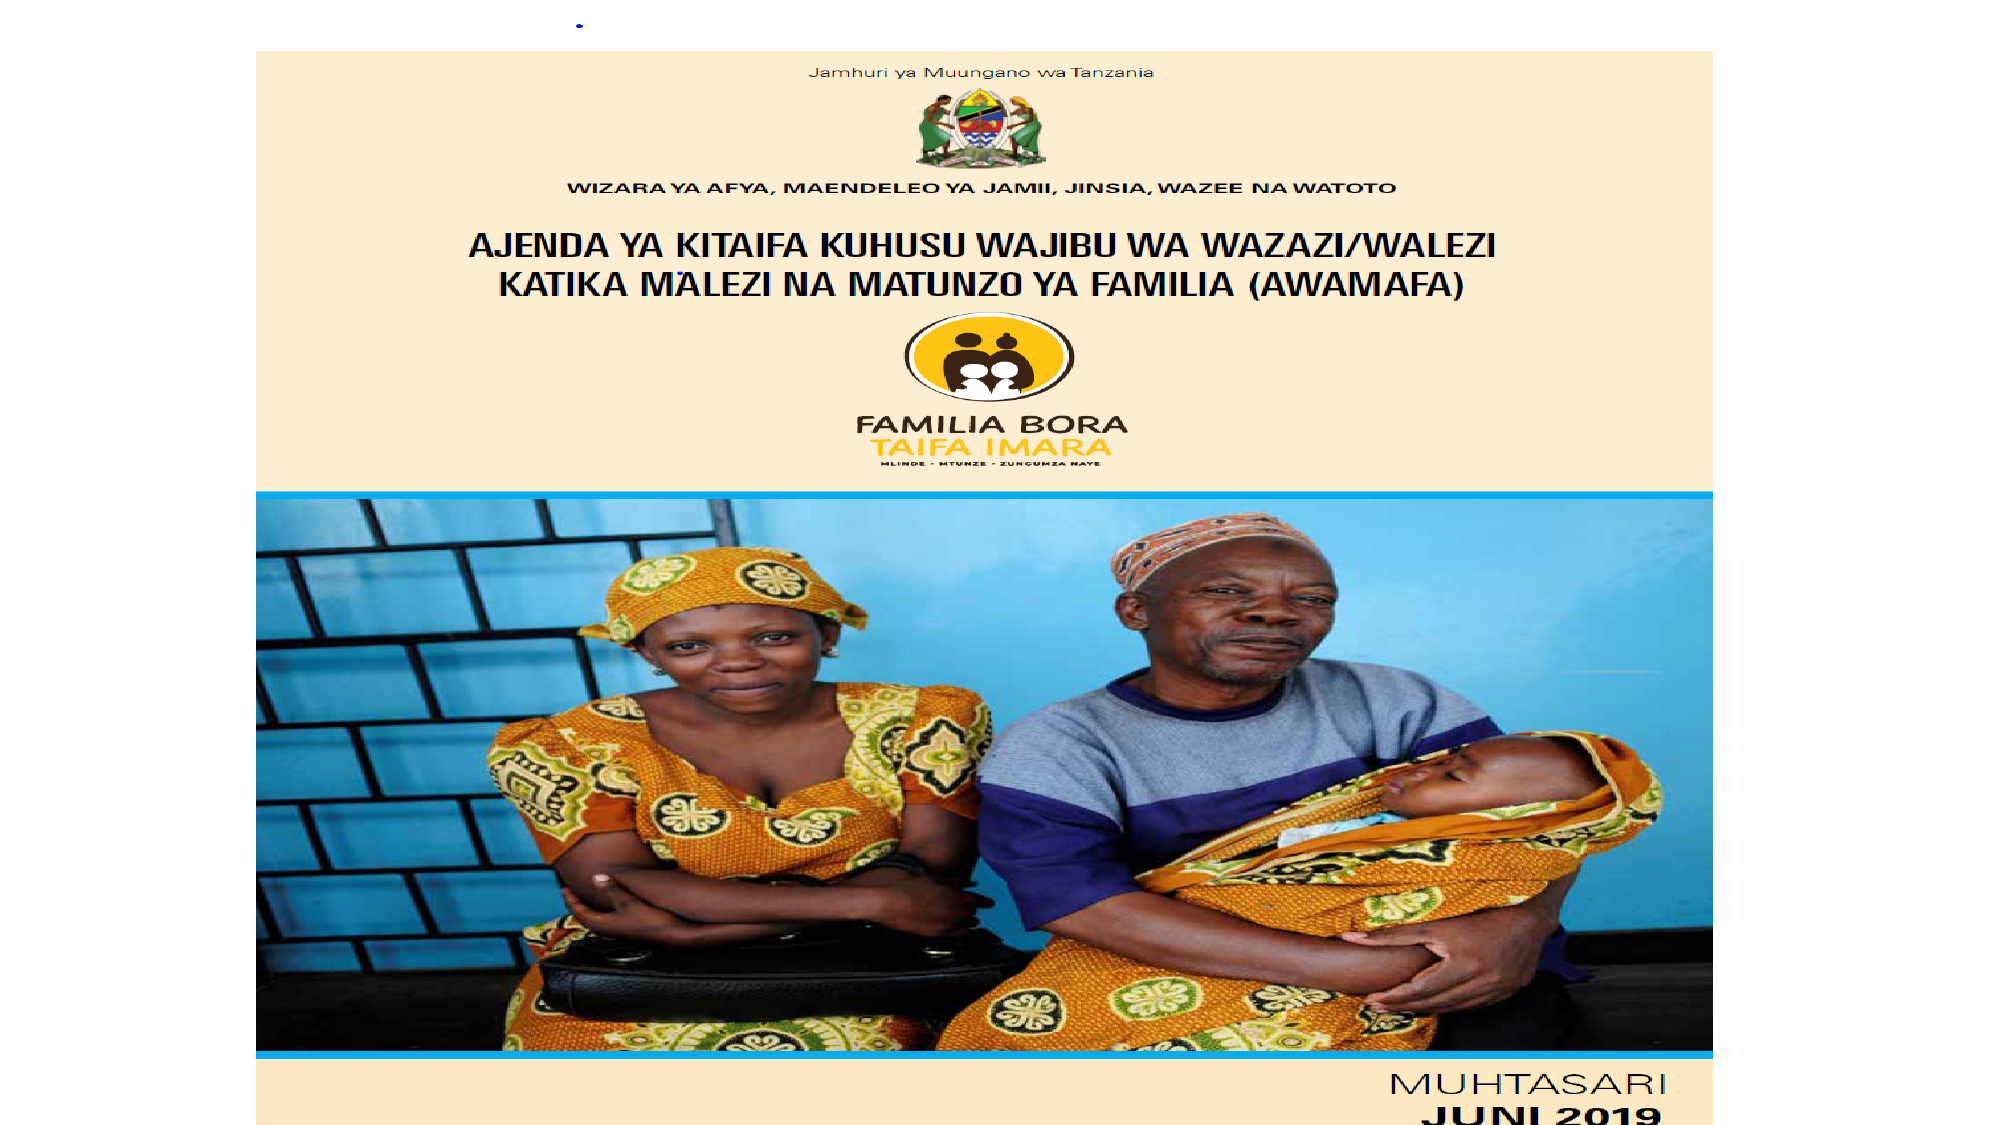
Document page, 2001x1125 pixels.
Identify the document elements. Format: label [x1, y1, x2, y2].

list [256, 24, 1713, 1125]
